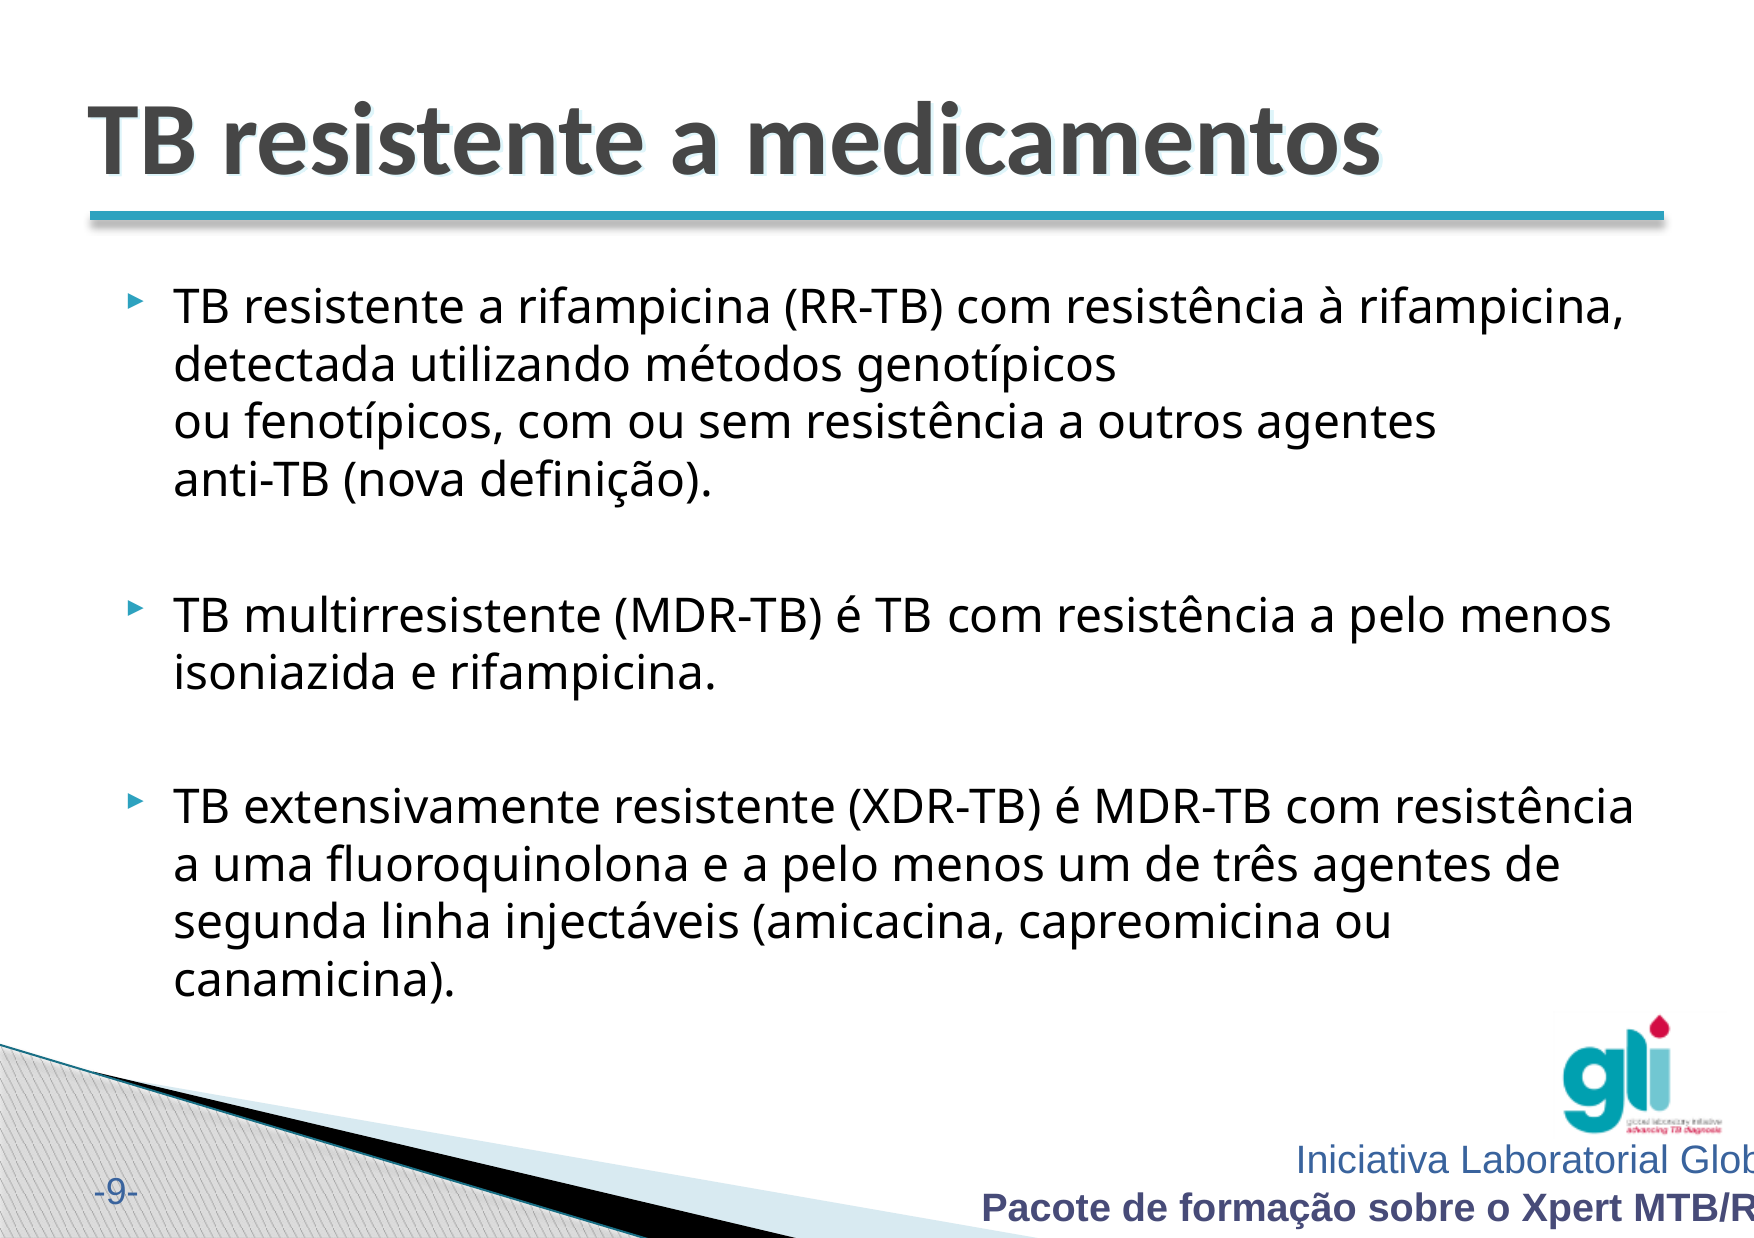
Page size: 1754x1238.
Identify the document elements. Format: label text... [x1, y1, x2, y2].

picture [1553, 1011, 1727, 1139]
title TB resistente a medicamentos [87, 49, 1666, 216]
list TB resistente a rifampicina (RR-TB) com resistência à rifampicina, detectada utilizando métodos genotípicos ou fenotípicos, com ou sem resistência a outros agentes anti-TB (nova definição). TB multirresistente (MDR-TB) é TB com resistência a pelo menos isoniazida e rifampicina. TB extensivamente resistente (XDR-TB) é MDR-TB com resistência a uma fluoroquinolona e a pelo menos um de três agentes de segunda linha injectáveis (amicacina, capreomicina ou canamicina). [87, 267, 1666, 996]
